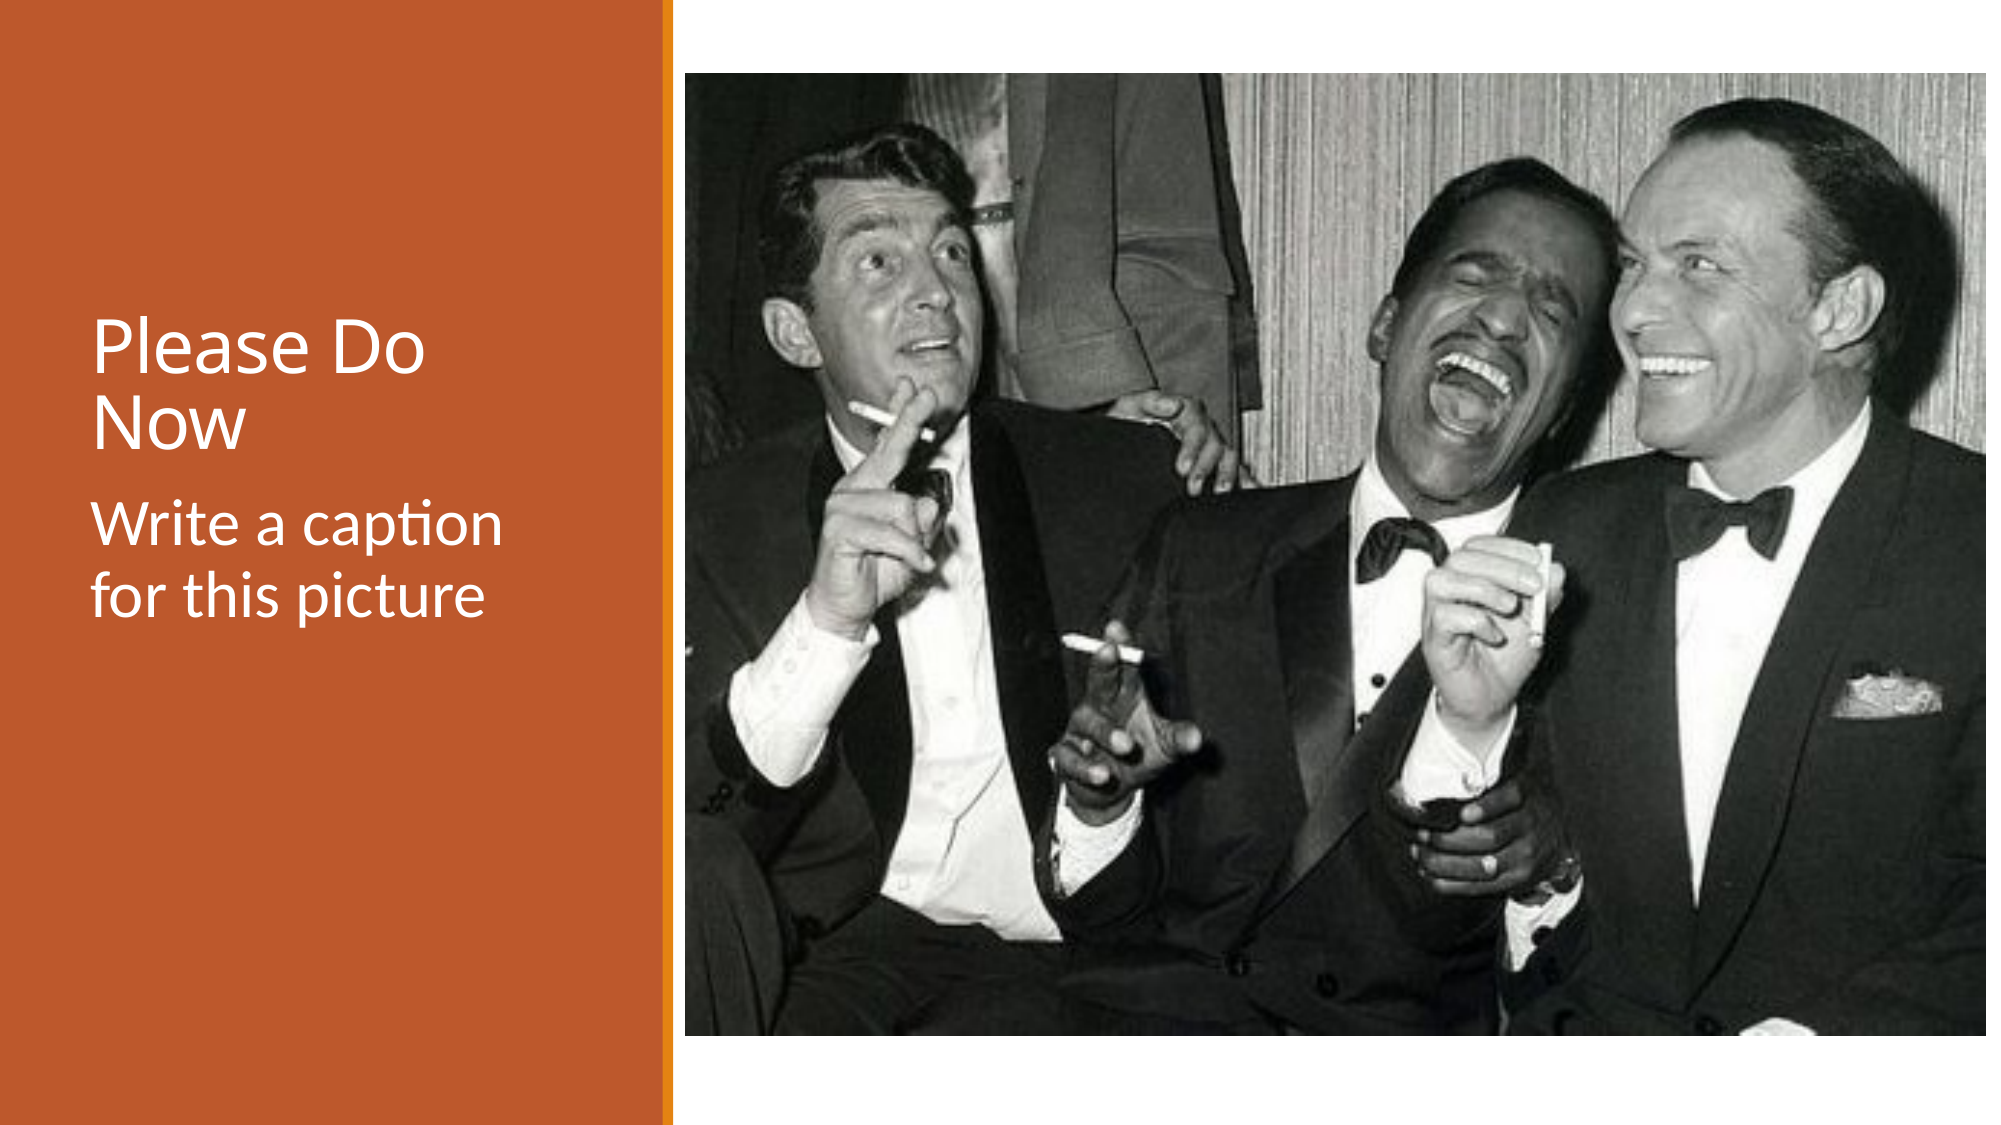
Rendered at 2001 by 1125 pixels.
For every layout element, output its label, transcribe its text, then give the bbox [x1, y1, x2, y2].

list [685, 72, 1987, 1037]
title Please Do Now [75, 97, 600, 473]
list Write a caption for this picture [75, 479, 600, 1035]
